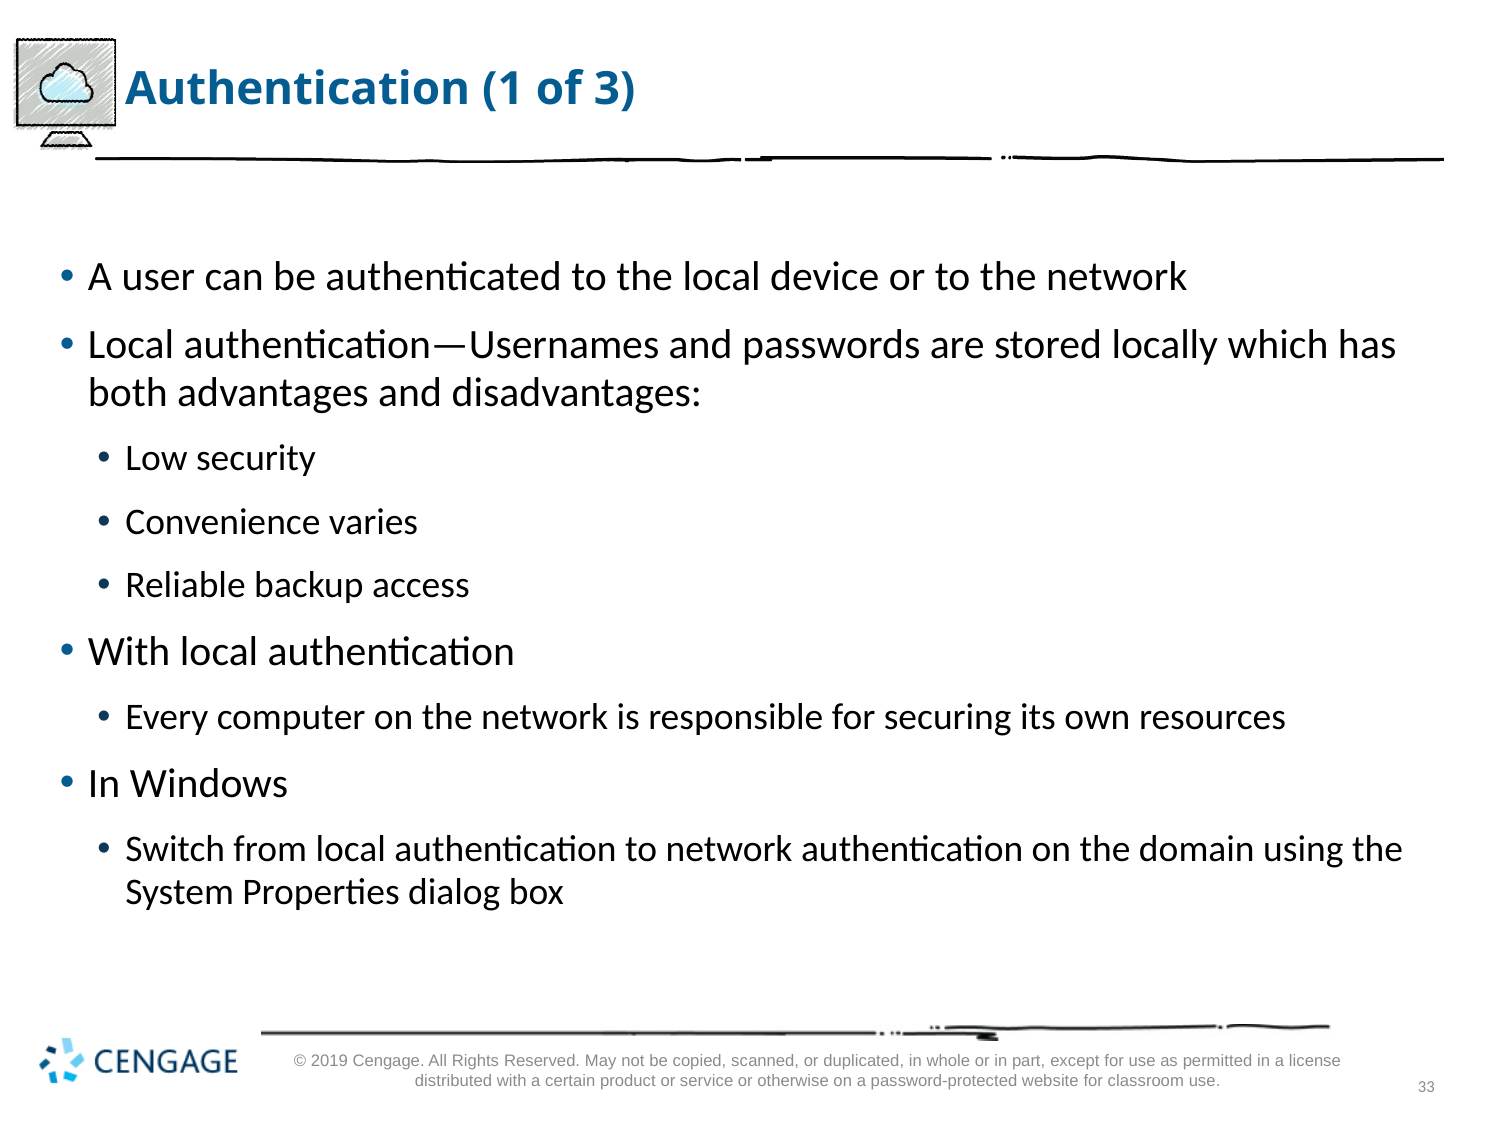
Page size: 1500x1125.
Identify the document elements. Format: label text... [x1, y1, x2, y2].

picture [95, 155, 1444, 163]
list A user can be authenticated to the local device or to the network Local authentication—Usernames and passwords are stored locally which has both advantages and disadvantages: Low security Convenience varies Reliable backup access With local authentication Every computer on the network is responsible for securing its own resources In Windows Switch from local authentication to network authentication on the domain using the System Properties dialog box [59, 252, 1441, 920]
footer © 2019 Cengage. All Rights Reserved. May not be copied, scanned, or duplicated, in whole or in part, except for use as permitted in a license distributed with a certain product or service or otherwise on a password-protected website for classroom use. [262, 1050, 1375, 1091]
picture [19, 1024, 250, 1096]
picture [13, 36, 117, 151]
title Authentication (1 of 3) [125, 66, 1442, 116]
picture [261, 1024, 1331, 1041]
